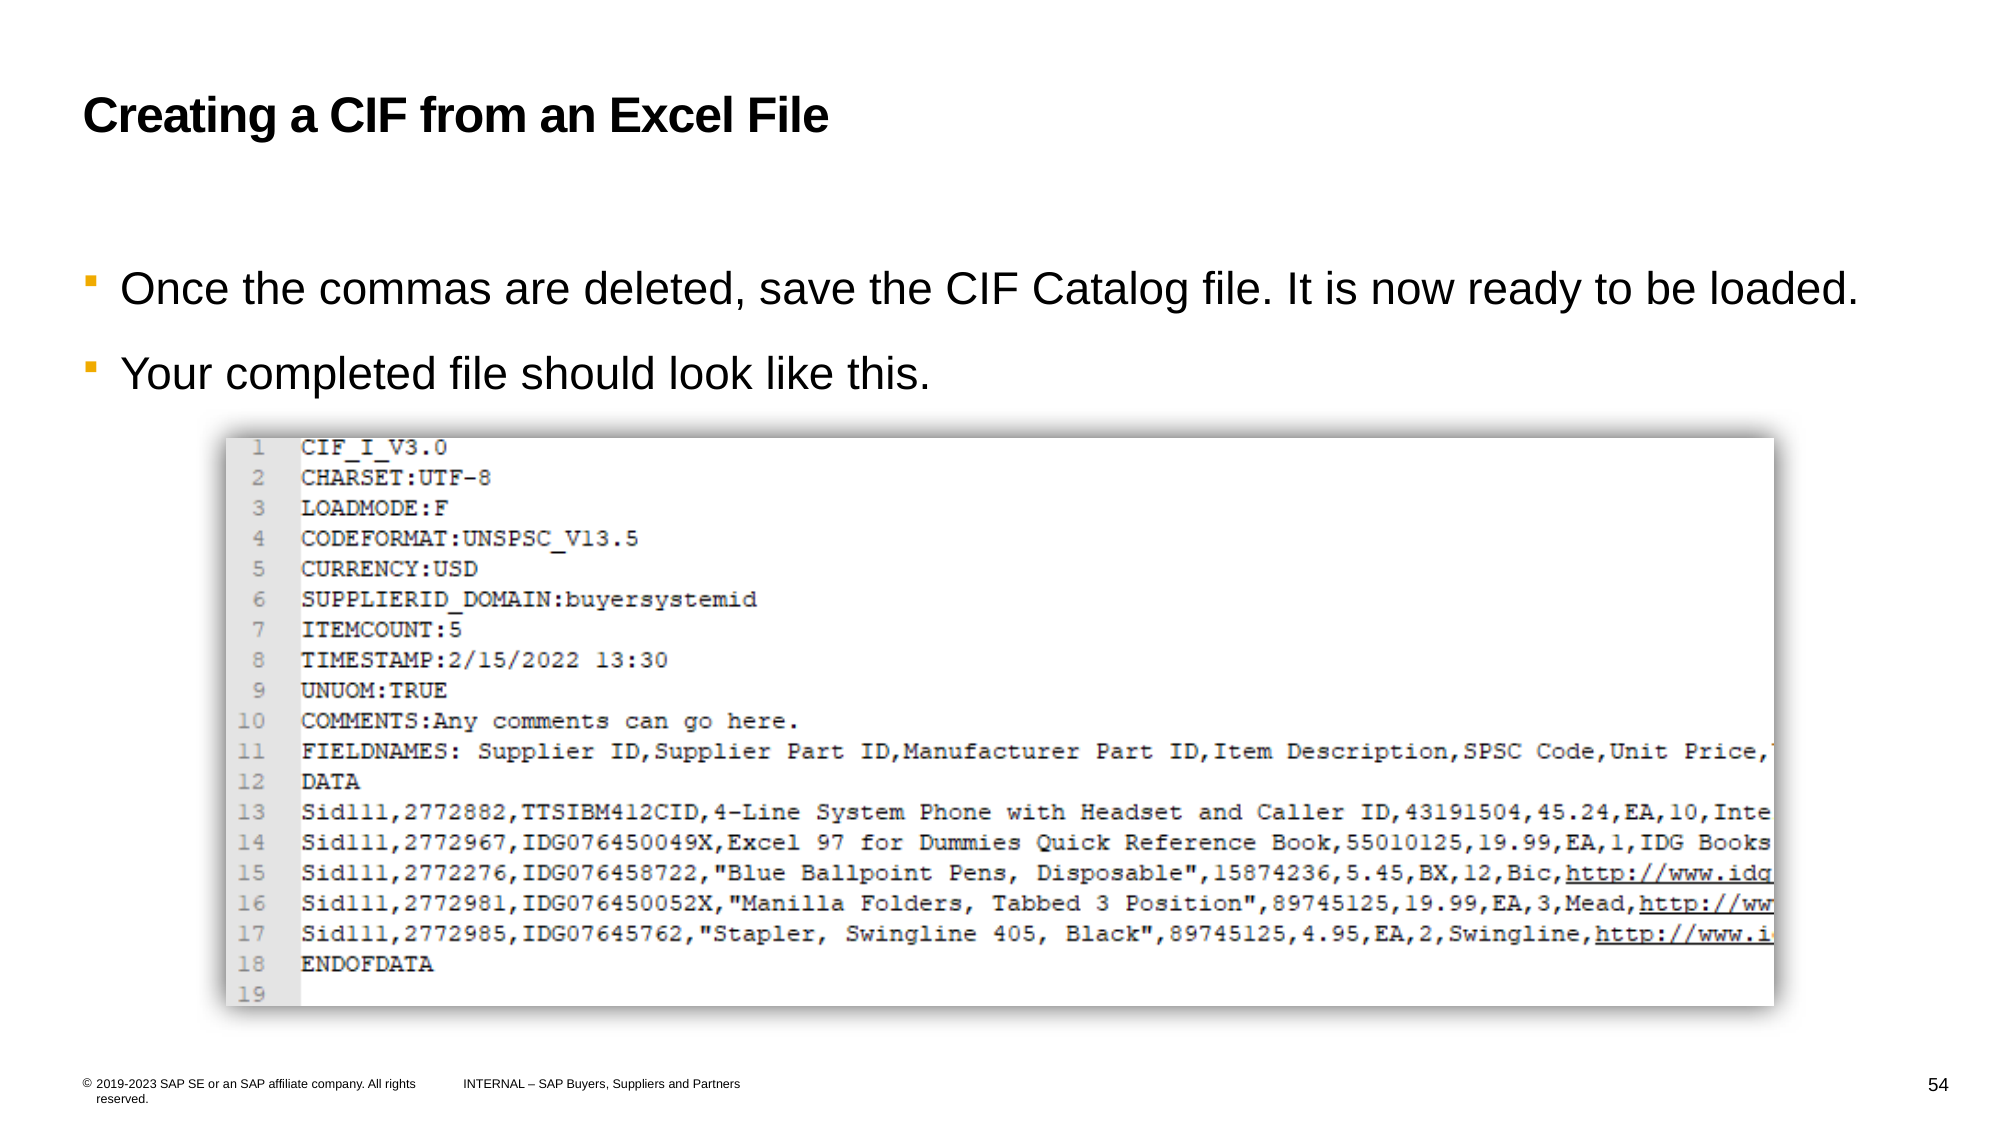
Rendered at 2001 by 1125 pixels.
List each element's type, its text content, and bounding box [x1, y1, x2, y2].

list Once the commas are deleted, save the CIF Catalog file. It is now ready to be loaded. Your completed file should look like this. [82, 265, 1918, 1040]
title Creating a CIF from an Excel File [82, 82, 1918, 144]
picture [226, 438, 1775, 1006]
